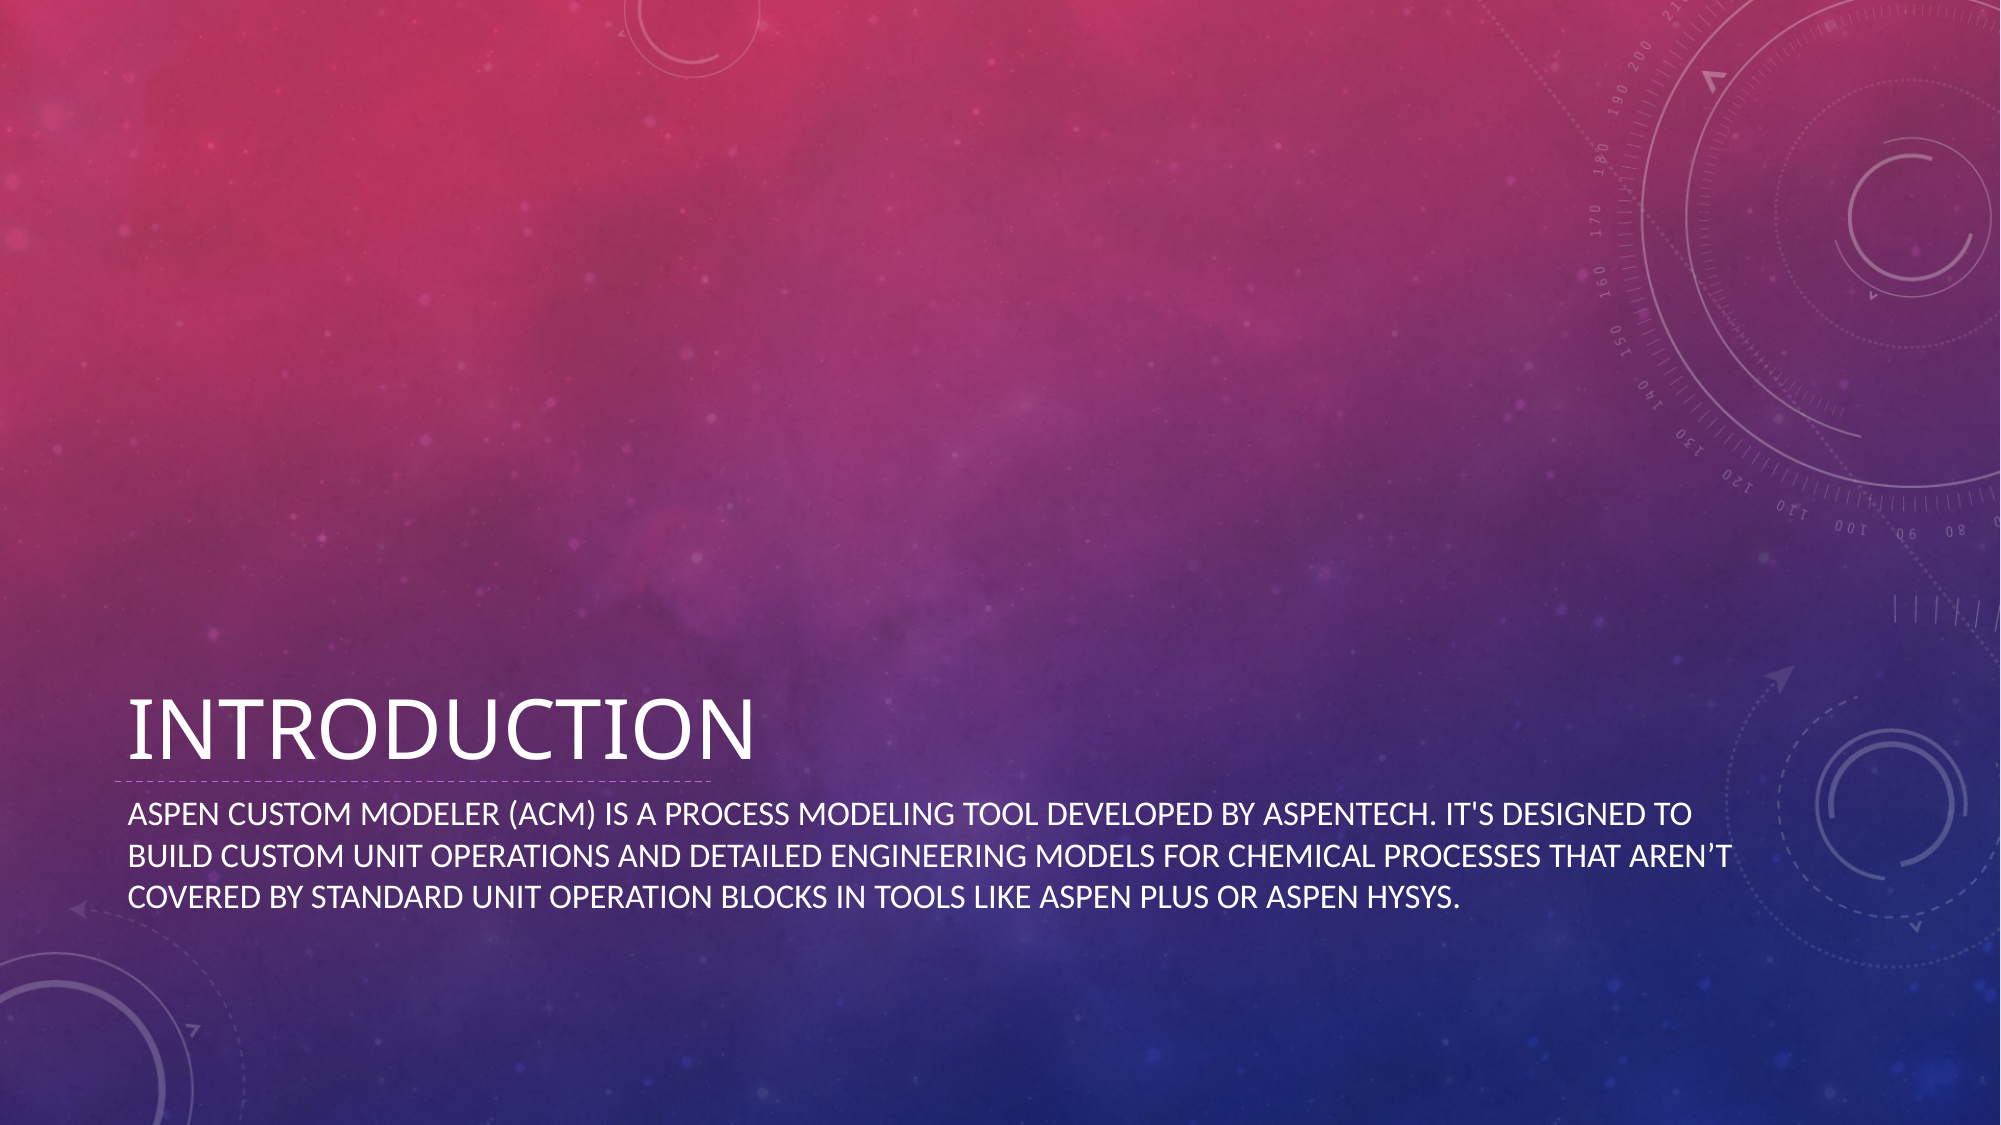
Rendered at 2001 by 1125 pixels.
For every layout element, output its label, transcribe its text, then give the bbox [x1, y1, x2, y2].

title INTRODUCTION [112, 542, 1775, 783]
picture [0, 0, 2001, 1125]
list Aspen Custom Modeler (ACM) is a process modeling tool developed by AspenTech. It's designed to build custom unit operations and detailed engineering models for chemical processes that aren’t covered by standard unit operation blocks in tools like Aspen Plus or Aspen HYSYS. [112, 783, 1775, 925]
